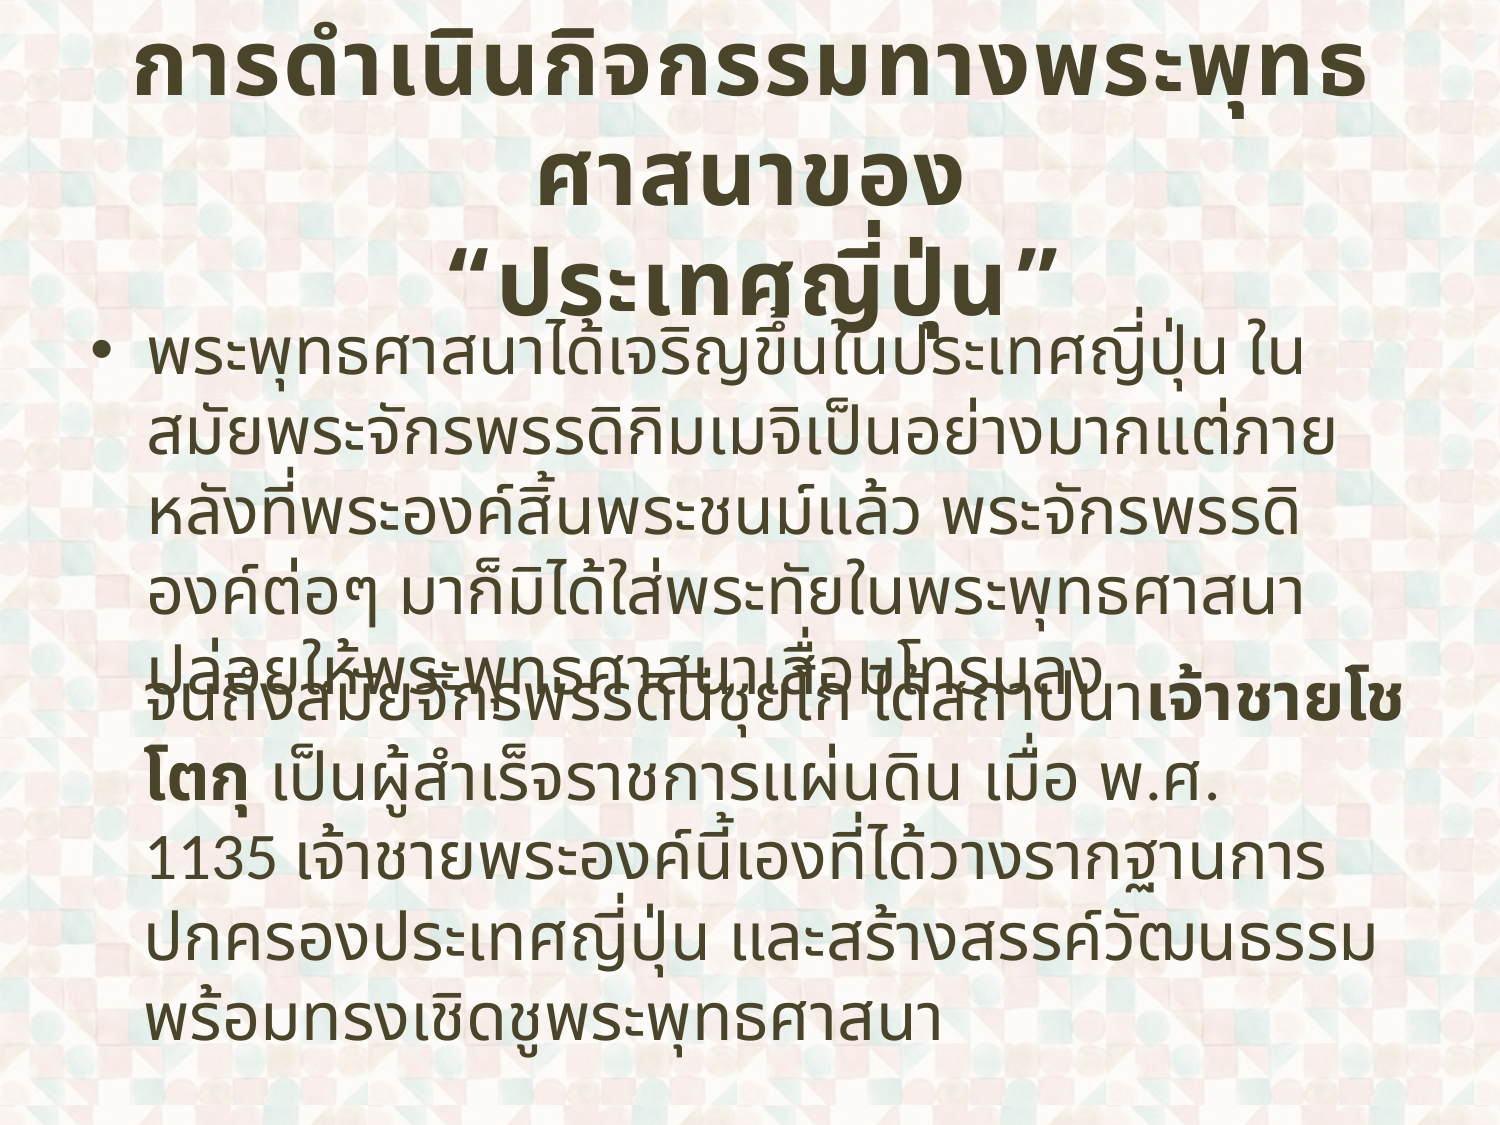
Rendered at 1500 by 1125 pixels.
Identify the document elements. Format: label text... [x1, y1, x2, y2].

list พระพุทธศาสนาได้เจริญขึ้นในประเทศญี่ปุ่น ในสมัยพระจักรพรรดิกิมเมจิเป็นอย่างมากแต่ภายหลังที่พระองค์สิ้นพระชนม์แล้ว พระจักรพรรดิองค์ต่อๆ มาก็มิได้ใส่พระทัยในพระพุทธศาสนาปล่อยให้พระพุทธศาสนาเสื่อมโทรมลง [75, 300, 1425, 668]
title การดำเนินกิจกรรมทางพระพุทธศาสนาของ “ประเทศญี่ปุ่น” [75, 45, 1430, 293]
text_box จนถึงสมัยจักรพรรดินีซุยโก ได้สถาปนาเจ้าชายโชโตกุ เป็นผู้สำเร็จราชการแผ่นดิน เมื่อ พ.ศ. 1135 เจ้าชายพระองค์นี้เองที่ได้วางรากฐานการปกครองประเทศญี่ปุ่น และสร้างสรรค์วัฒนธรรมพร้อมทรงเชิดชูพระพุทธศาสนา [128, 646, 1454, 1061]
